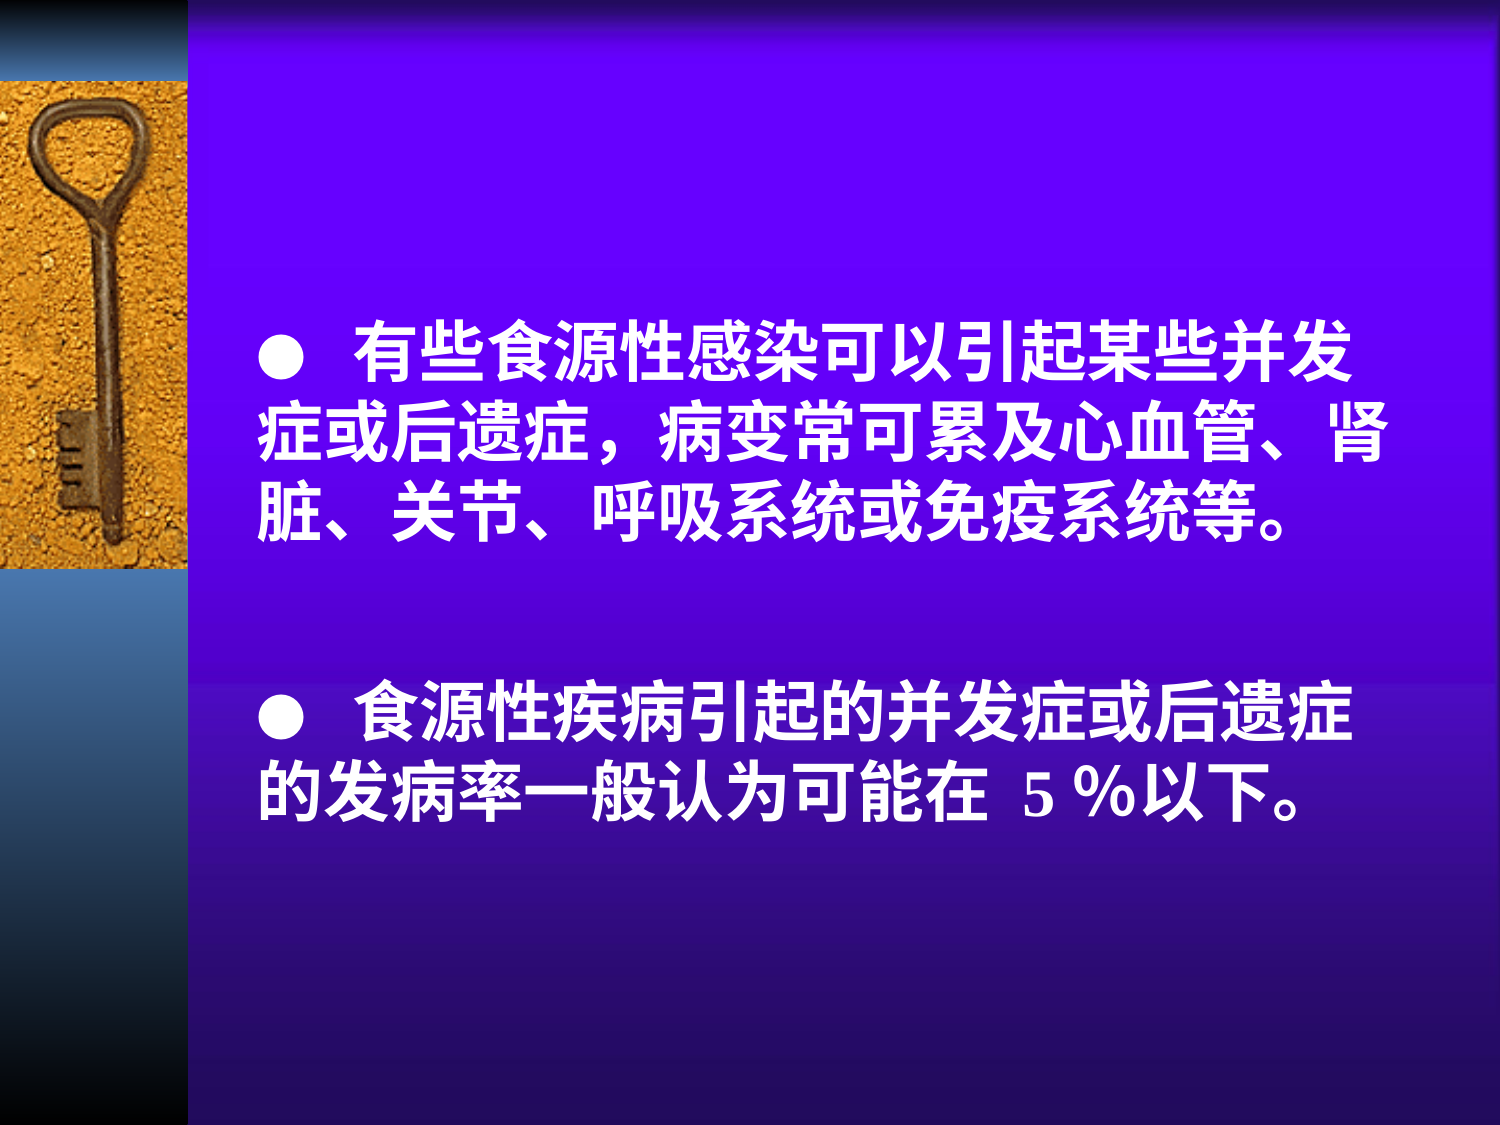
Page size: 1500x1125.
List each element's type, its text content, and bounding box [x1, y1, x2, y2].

picture [0, 0, 1500, 1125]
text_box ● 有些食源性感染可以引起某些并发症或后遗症，病变常可累及心血管、肾脏、关节、呼吸系统或免疫系统等。 ● 食源性疾病引起的并发症或后遗症的发病率一般认为可能在 5％以下。 [242, 302, 1412, 838]
